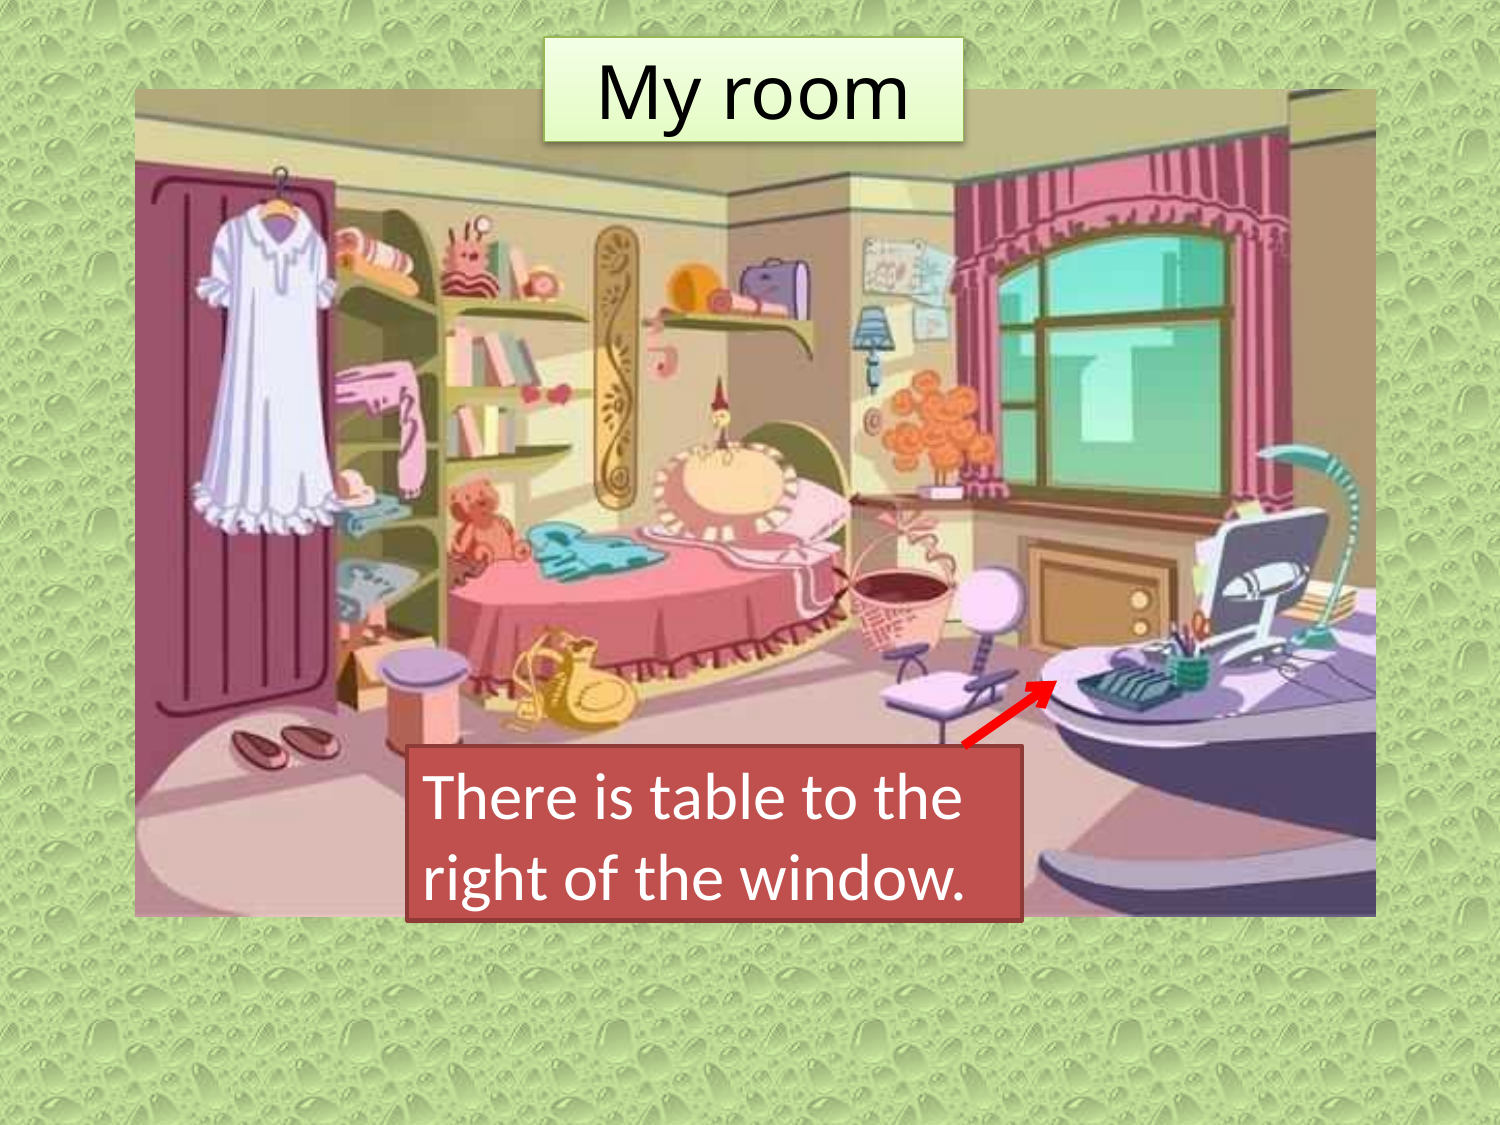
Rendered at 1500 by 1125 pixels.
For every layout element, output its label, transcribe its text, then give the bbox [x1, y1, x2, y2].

text_box My room [543, 36, 964, 88]
picture [135, 89, 1377, 918]
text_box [963, 680, 1058, 747]
